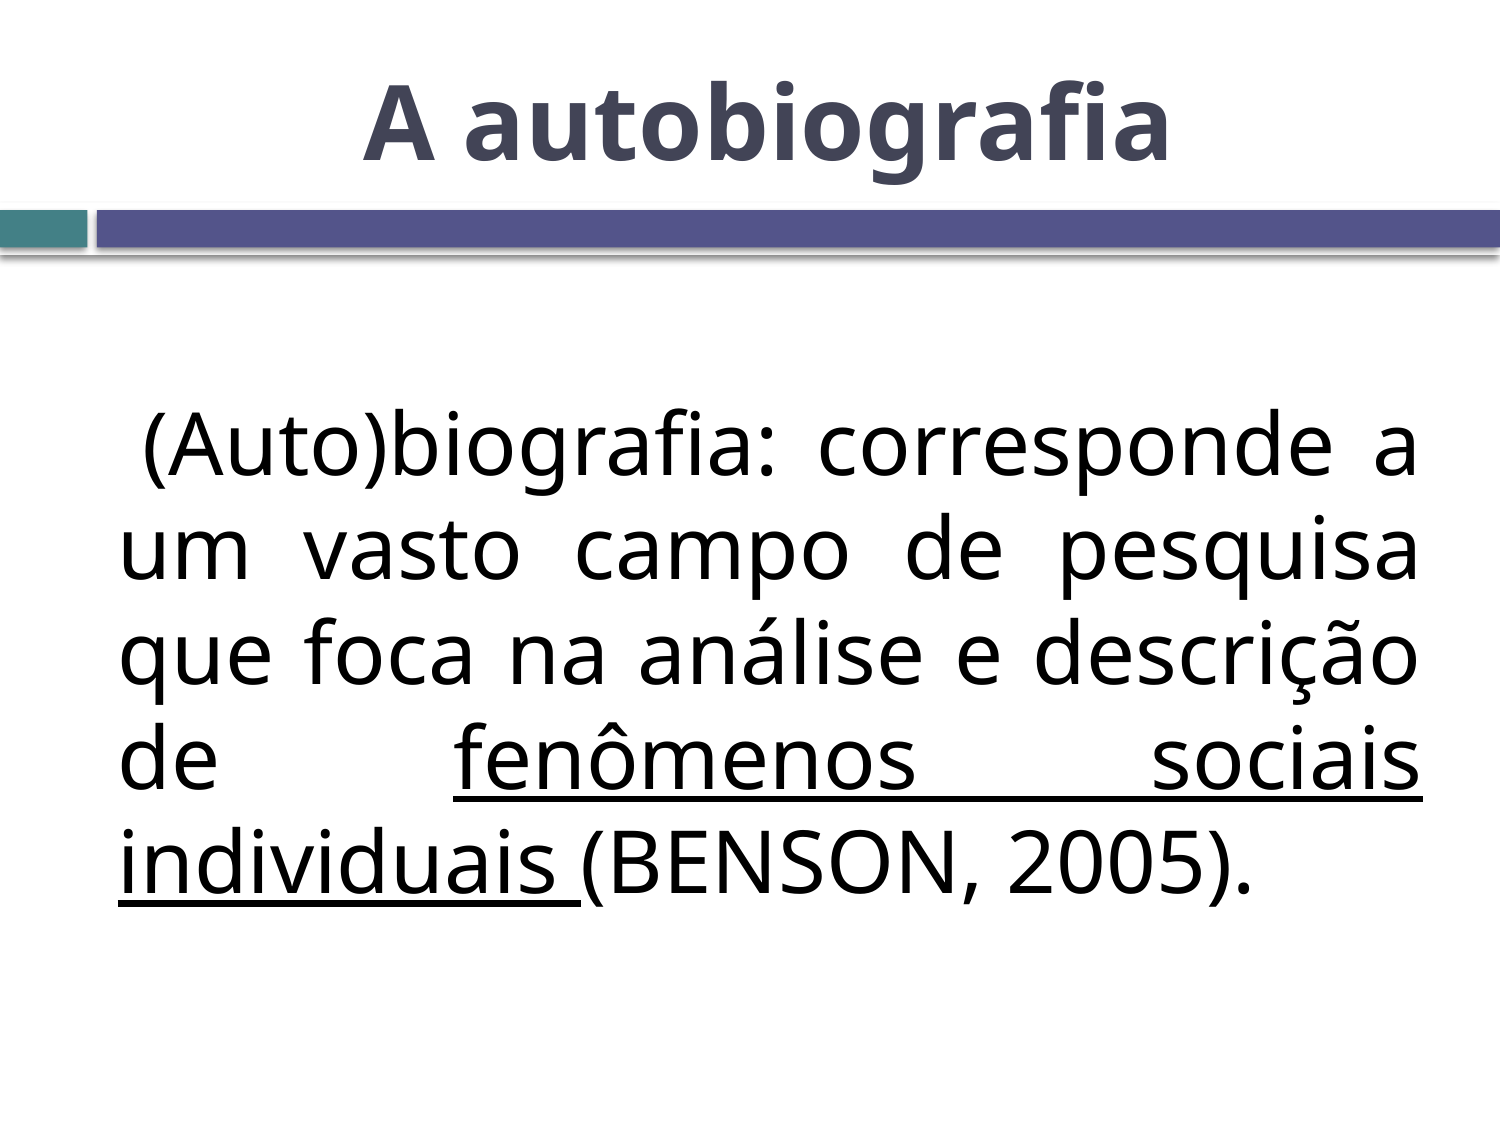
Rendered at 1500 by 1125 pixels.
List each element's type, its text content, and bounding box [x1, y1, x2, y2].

list (Auto)biografia: corresponde a um vasto campo de pesquisa que foca na análise e descrição de fenômenos sociais individuais (BENSON, 2005). [53, 262, 1438, 1000]
title A autobiografia [100, 37, 1438, 200]
